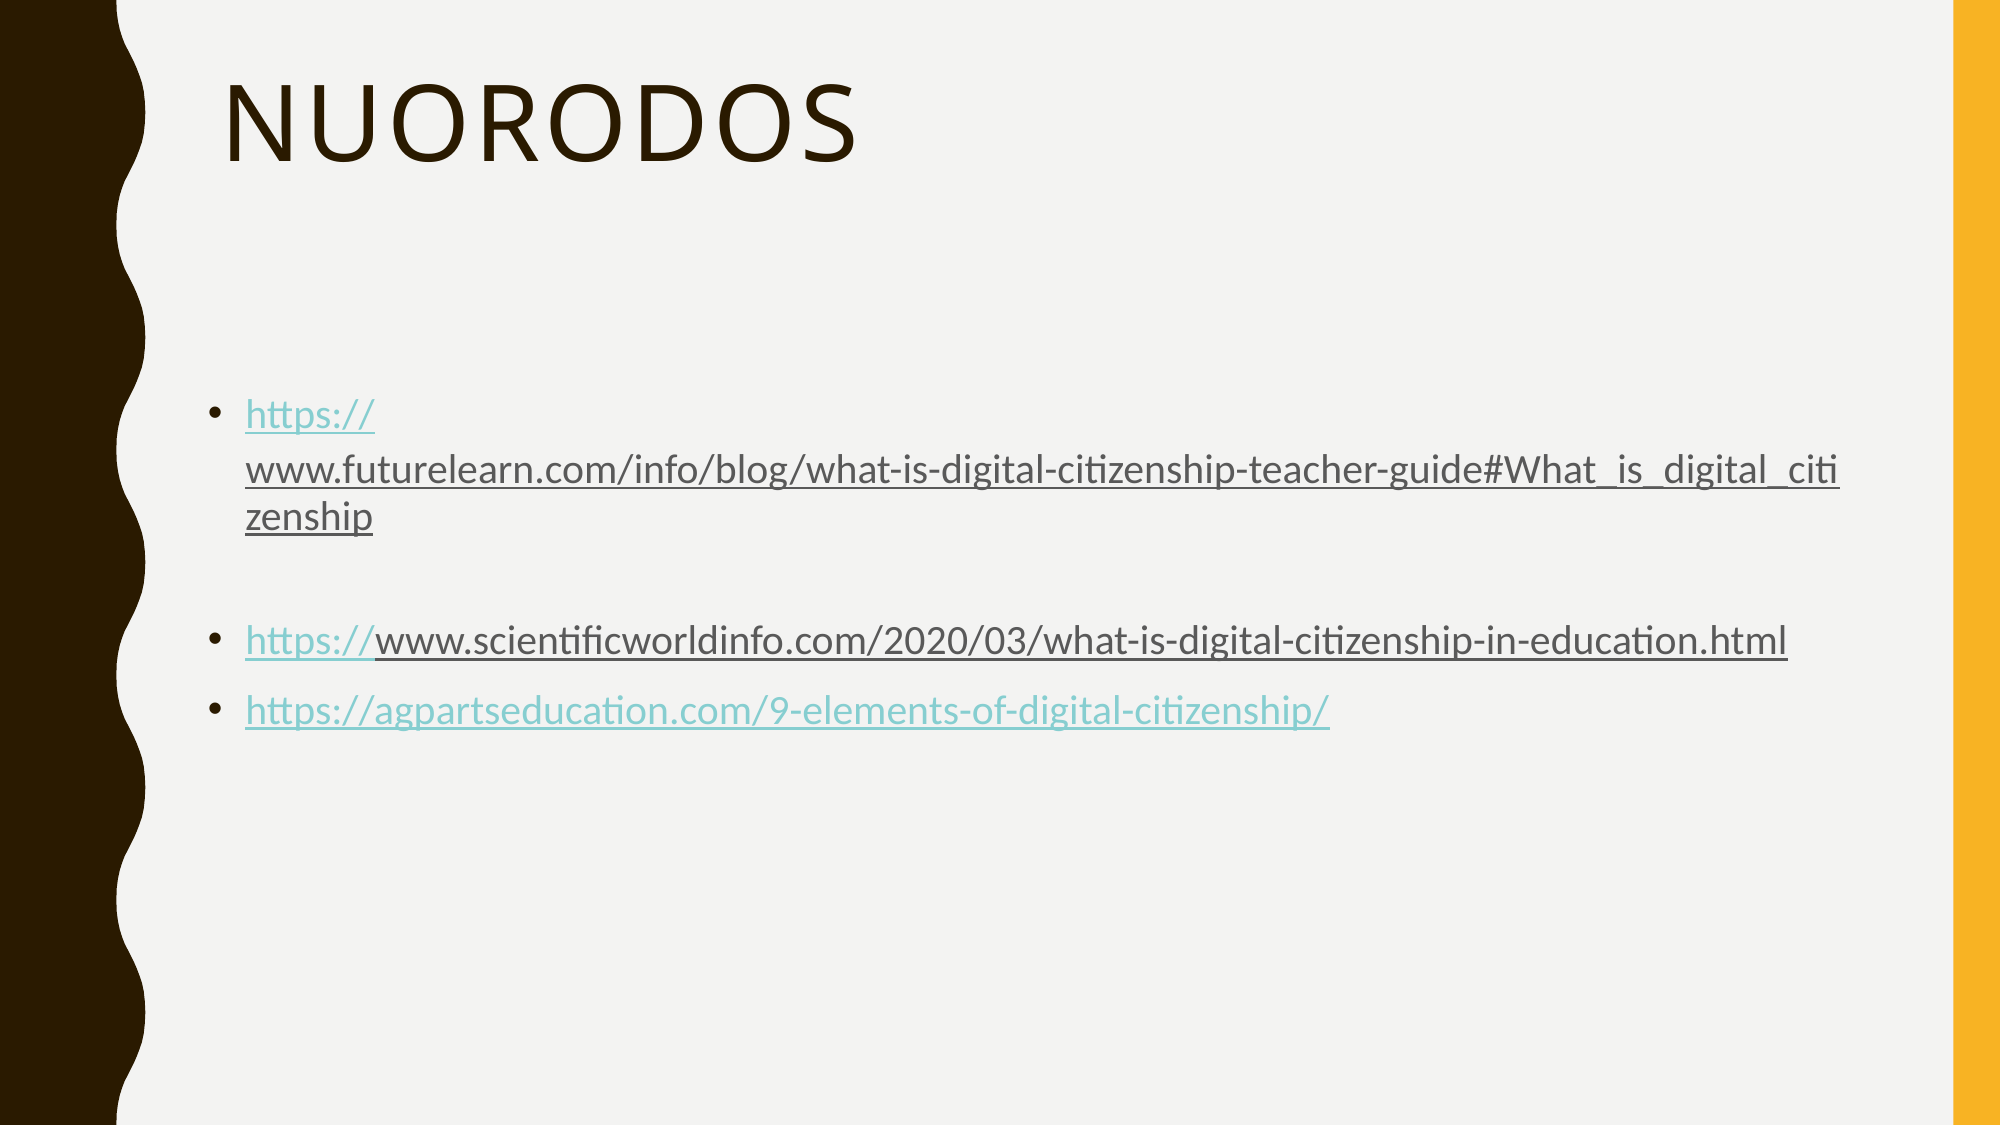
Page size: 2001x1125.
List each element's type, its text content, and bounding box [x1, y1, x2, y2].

list https://www.futurelearn.com/info/blog/what-is-digital-citizenship-teacher-guide#What_is_digital_citizenship https://www.scientificworldinfo.com/2020/03/what-is-digital-citizenship-in-education.html https://agpartseducation.com/9-elements-of-digital-citizenship/ [192, 374, 1863, 1125]
title NUORODOS [205, 62, 1875, 308]
